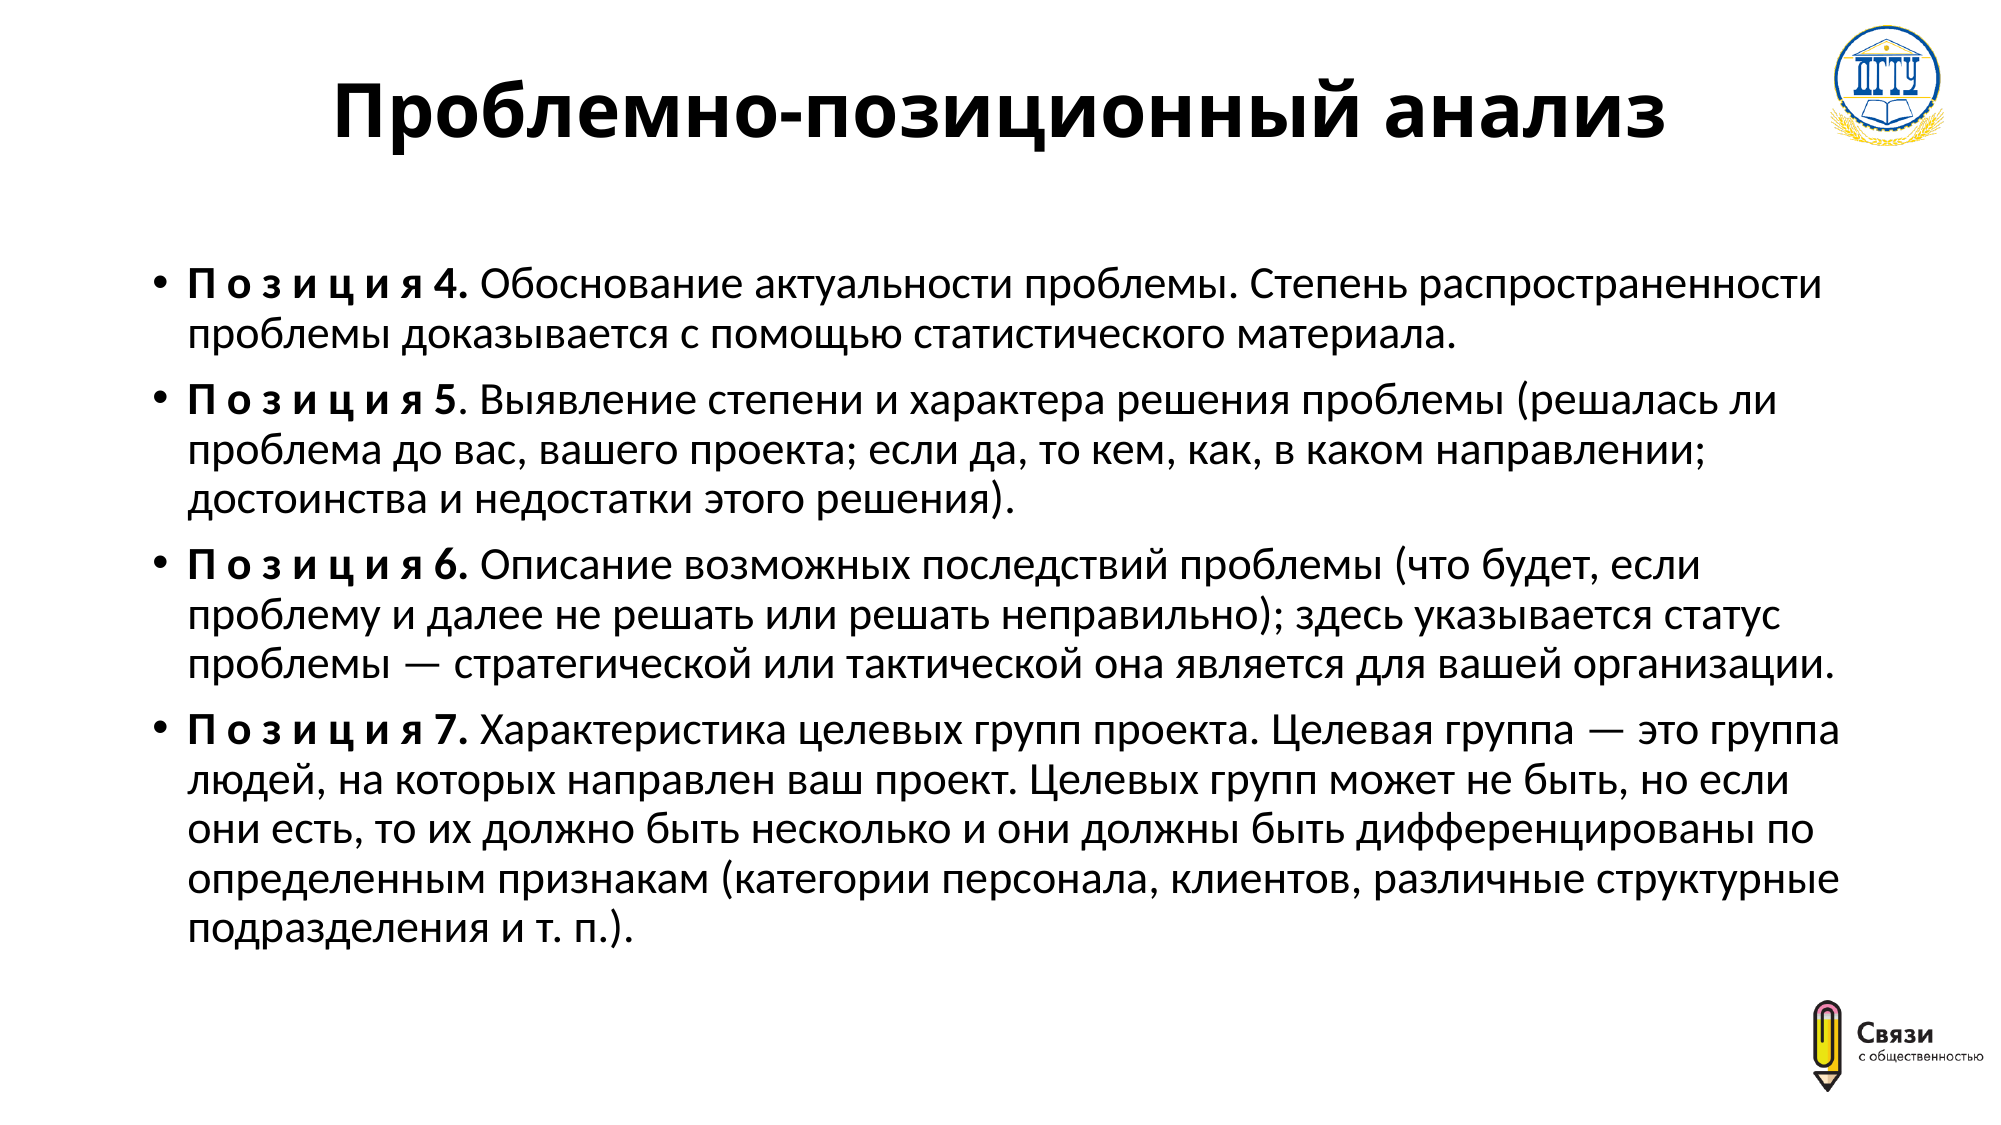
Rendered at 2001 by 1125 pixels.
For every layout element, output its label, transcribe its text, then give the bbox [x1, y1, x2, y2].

picture [1813, 1000, 1988, 1092]
title Проблемно-позиционный анализ [137, 59, 1863, 166]
picture [1830, 25, 1944, 146]
list П о з и ц и я 4. Обоснование актуальности проблемы. Степень распространенности проблемы доказывается с помощью статистического материала. П о з и ц и я 5. Выявление степени и характера решения проблемы (решалась ли проблема до вас, вашего проекта; если да, то кем, как, в каком направлении; достоинства и недостатки этого решения). П о з и ц и я 6. Описание возможных последствий проблемы (что будет, если проблему и далее не решать или решать неправильно); здесь указывается статус проблемы — стратегической или тактической она является для вашей организации. П о з и ц и я 7. Характеристика целевых групп проекта. Целевая группа — это группа людей, на которых направлен ваш проект. Целевых групп может не быть, но если они есть, то их должно быть несколько и они должны быть дифференцированы по определенным признакам (категории персонала, клиентов, различные структурные подразделения и т. п.). [137, 251, 1863, 1014]
